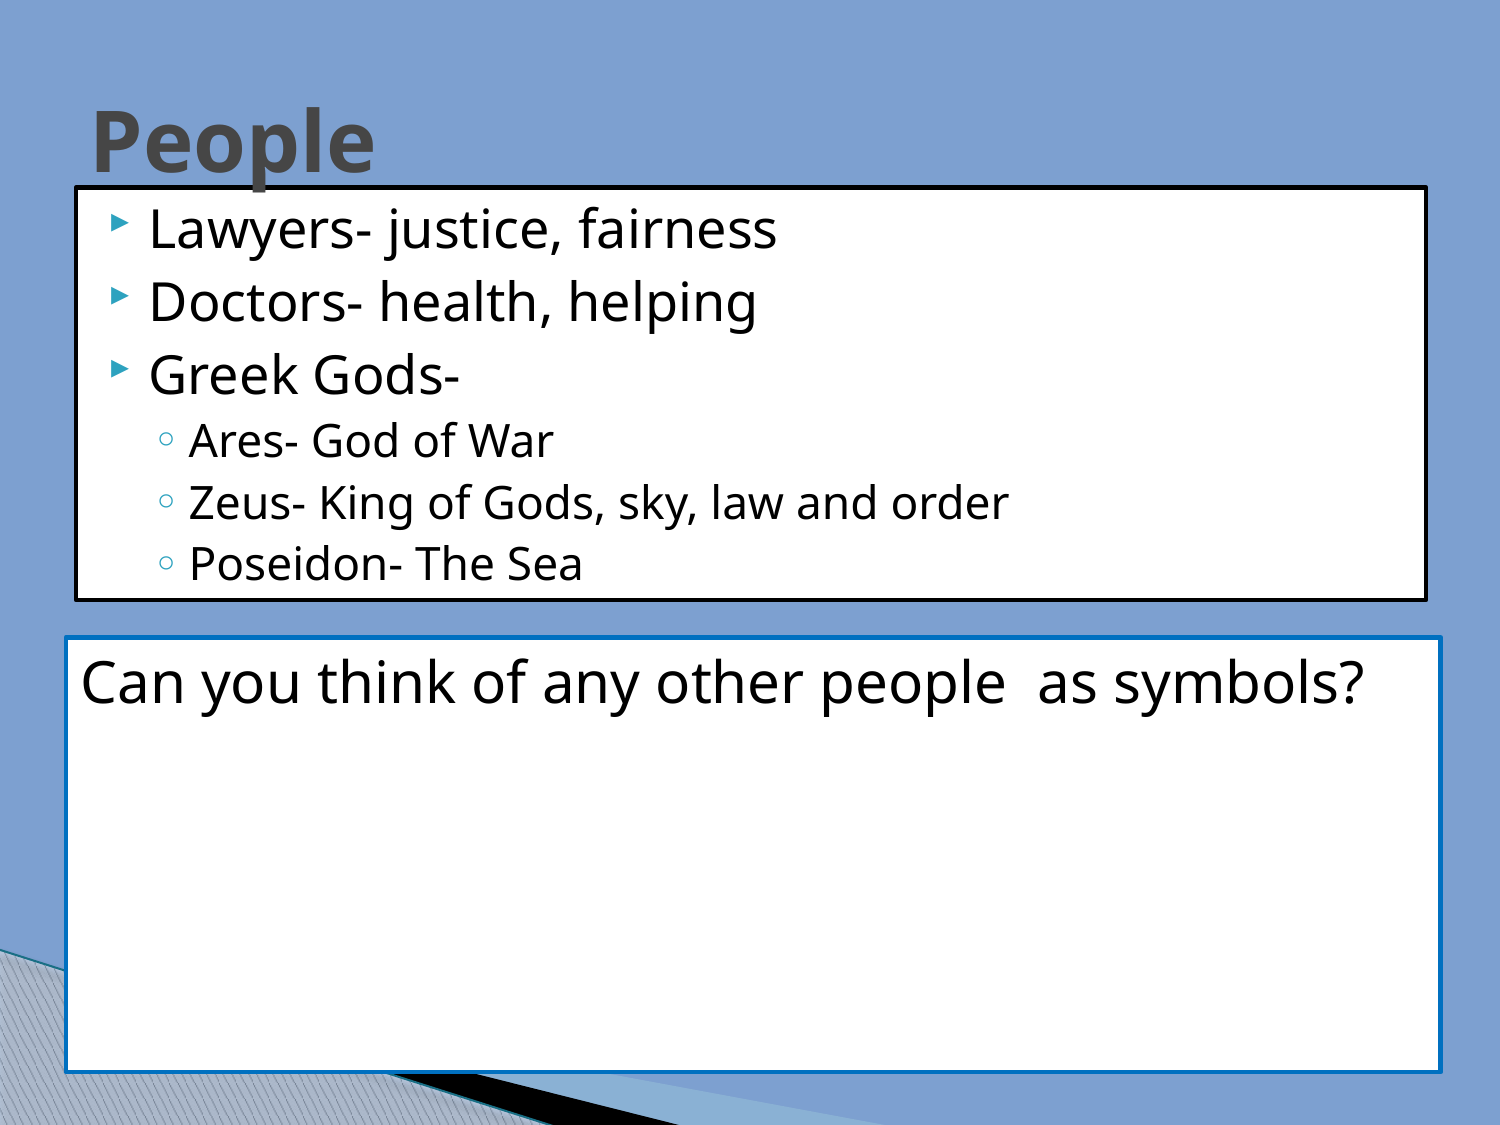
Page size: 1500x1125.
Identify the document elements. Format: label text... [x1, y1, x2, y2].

text_box Can you think of any other people as symbols? [65, 637, 1441, 1073]
list Lawyers- justice, fairness Doctors- health, helping Greek Gods- Ares- God of War Zeus- King of Gods, sky, law and order Poseidon- The Sea [76, 187, 1427, 600]
title People [75, 45, 1425, 233]
